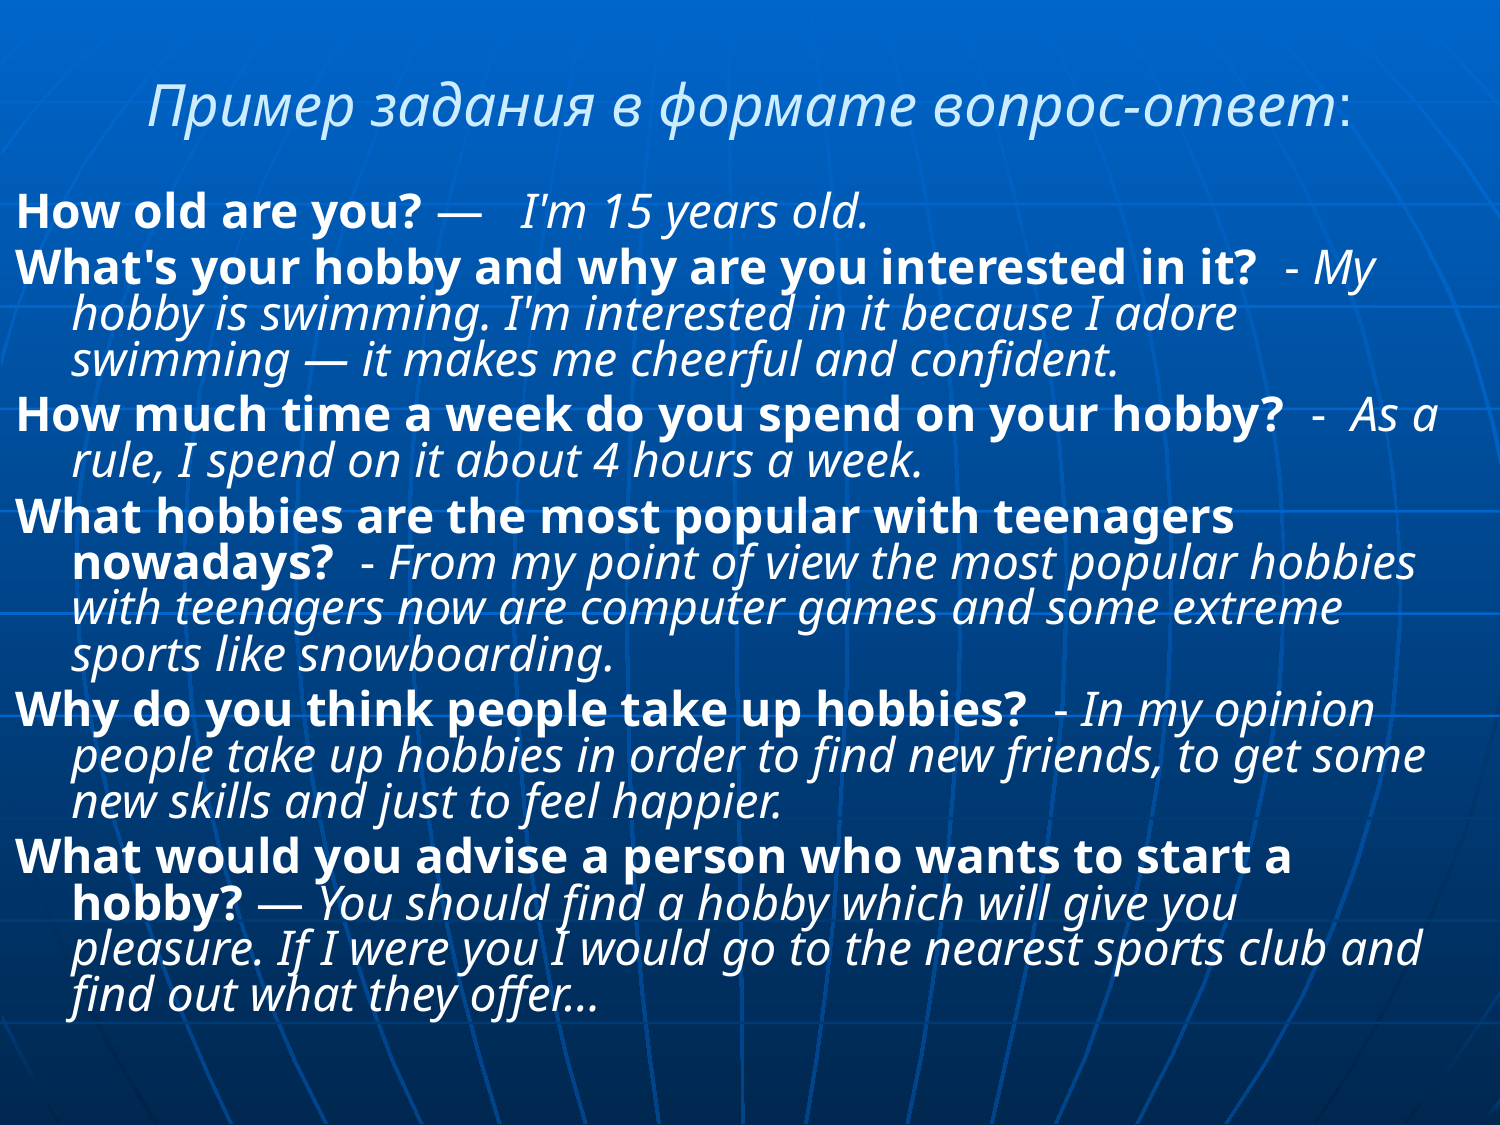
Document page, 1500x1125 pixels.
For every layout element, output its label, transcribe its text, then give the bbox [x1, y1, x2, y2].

title Пример задания в формате вопрос-ответ: [74, 45, 1426, 162]
list How old are you? — I'm 15 years old. What's your hobby and why are you interested in it? - My hobby is swimming. I'm interested in it because I adore swimming — it makes me cheerful and confident. How much time a week do you spend on your hobby? - As a rule, I spend on it about 4 hours a week. What hobbies are the most popular with teenagers nowadays? - From my point of view the most popular hobbies with teenagers now are computer games and some extreme sports like snowboarding. Why do you think people take up hobbies? - In my opinion people take up hobbies in order to find new friends, to get some new skills and just to feel happier. What would you advise a person who wants to start a hobby? — You should find a hobby which will give you pleasure. If I were you I would go to the nearest sports club and find out what they offer... [0, 184, 1460, 1125]
